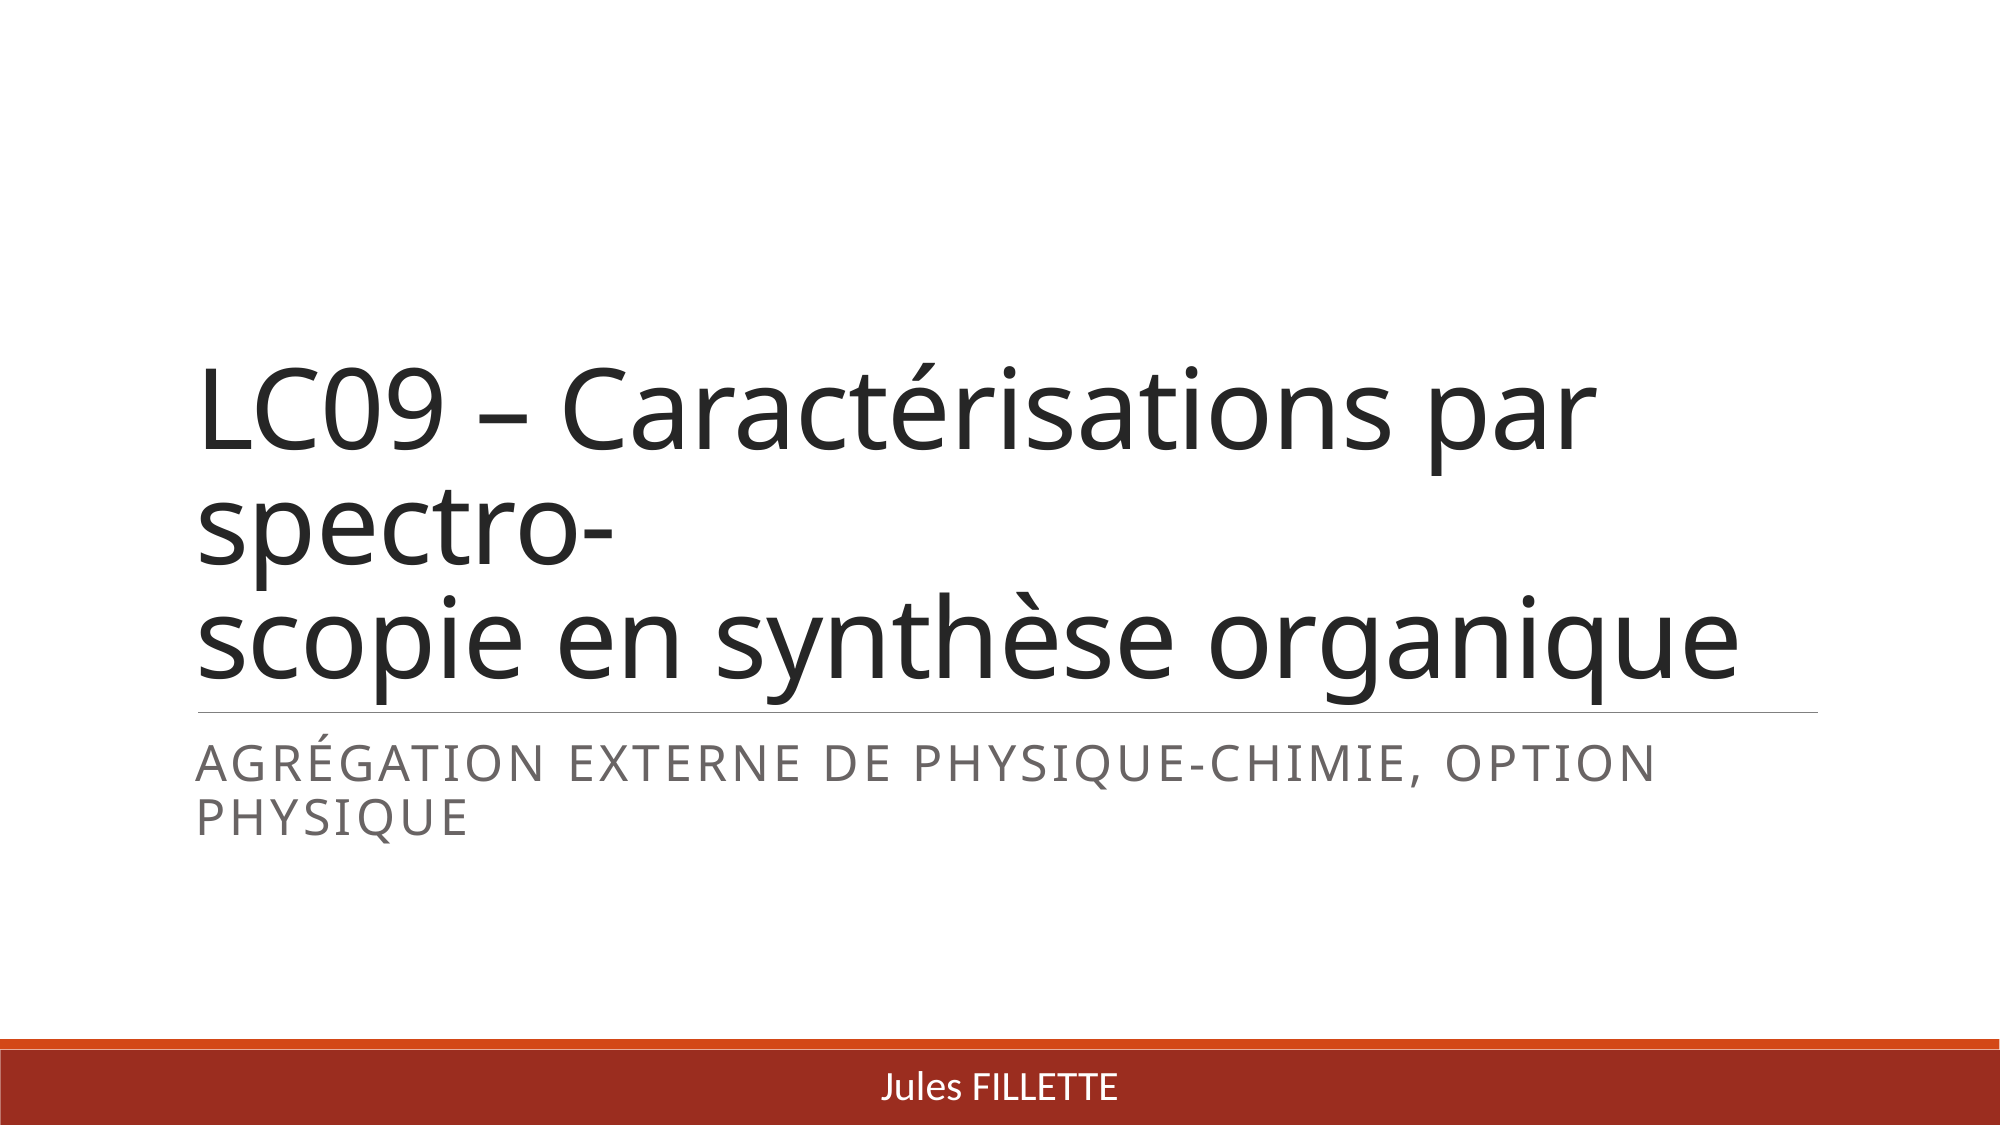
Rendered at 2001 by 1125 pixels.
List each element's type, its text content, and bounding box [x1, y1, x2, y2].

subtitle Agrégation externe de Physique-chimie, option Physique [180, 730, 1831, 919]
text_box Jules FILLETTE [0, 1056, 2000, 1125]
title LC09 – Caractérisations par spectro- scopie en synthèse organique [180, 124, 1831, 710]
